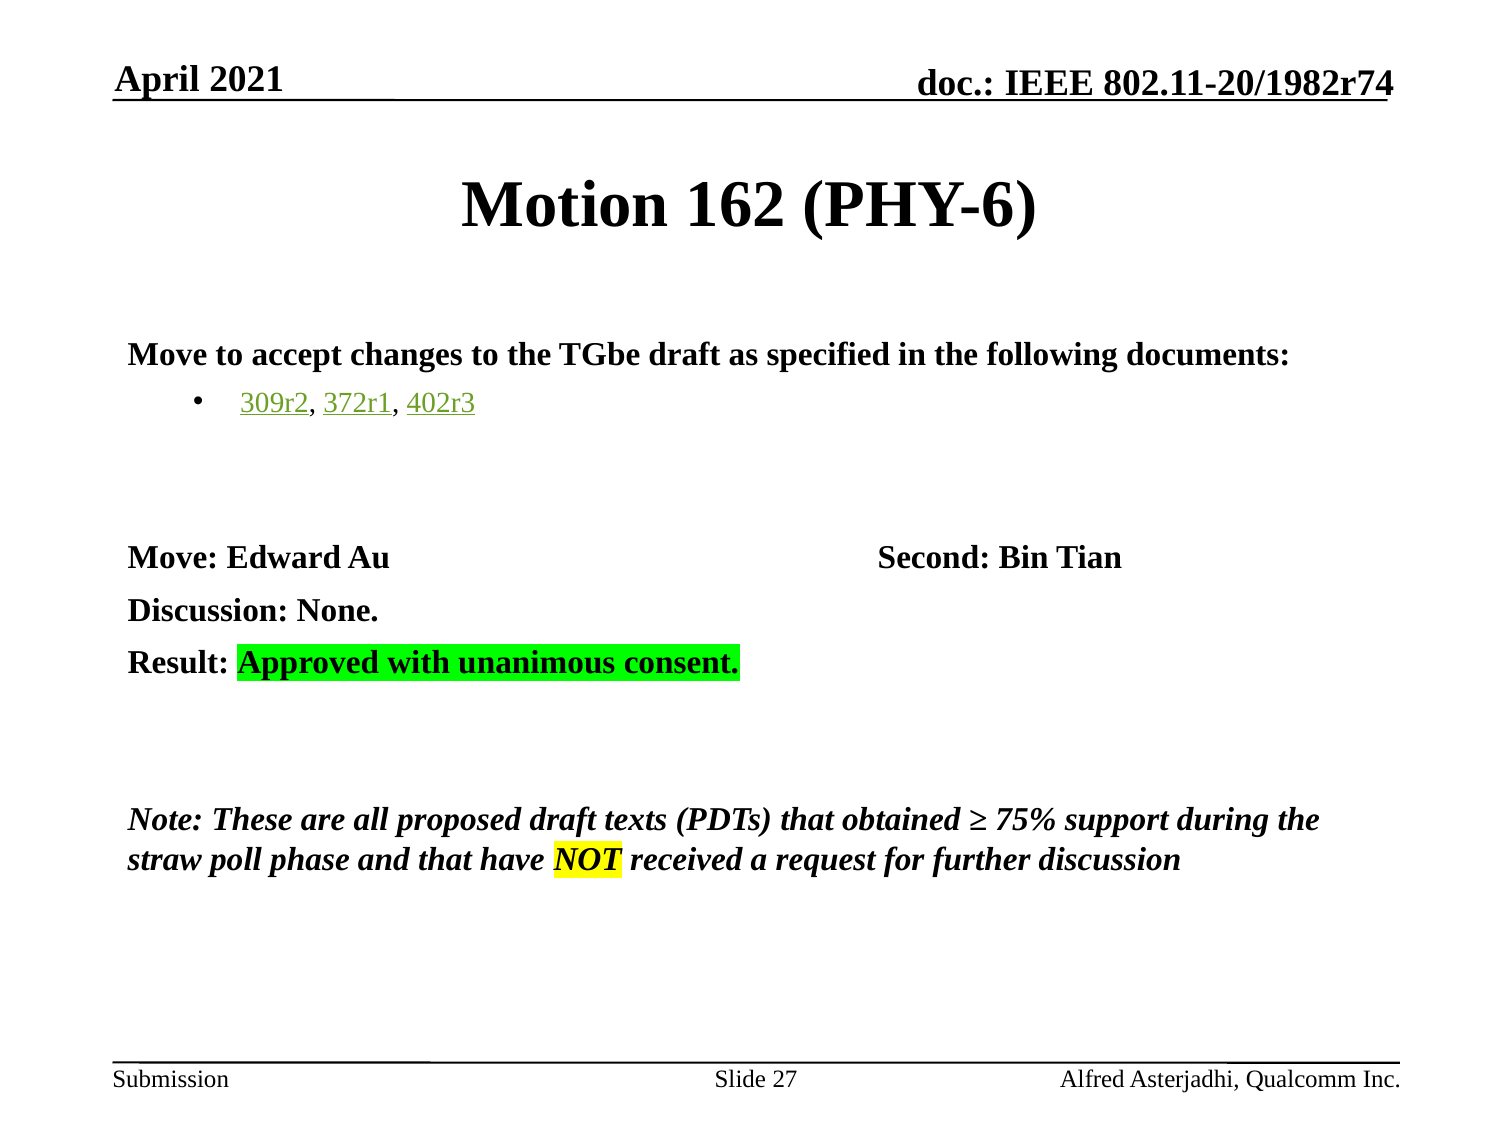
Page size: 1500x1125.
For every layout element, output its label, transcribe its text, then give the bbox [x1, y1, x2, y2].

list Move to accept changes to the TGbe draft as specified in the following documents: 309r2, 372r1, 402r3 Move: Edward Au Second: Bin Tian Discussion: None. Result: Approved with unanimous consent. Note: These are all proposed draft texts (PDTs) that obtained ≥ 75% support during the straw poll phase and that have NOT received a request for further discussion [112, 324, 1388, 1000]
footer Alfred Asterjadhi, Qualcomm Inc. [878, 1061, 1402, 1093]
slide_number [114, 54, 423, 100]
slide_number Slide 27 [712, 1061, 800, 1123]
title Motion 162 (PHY-6) [112, 112, 1388, 288]
